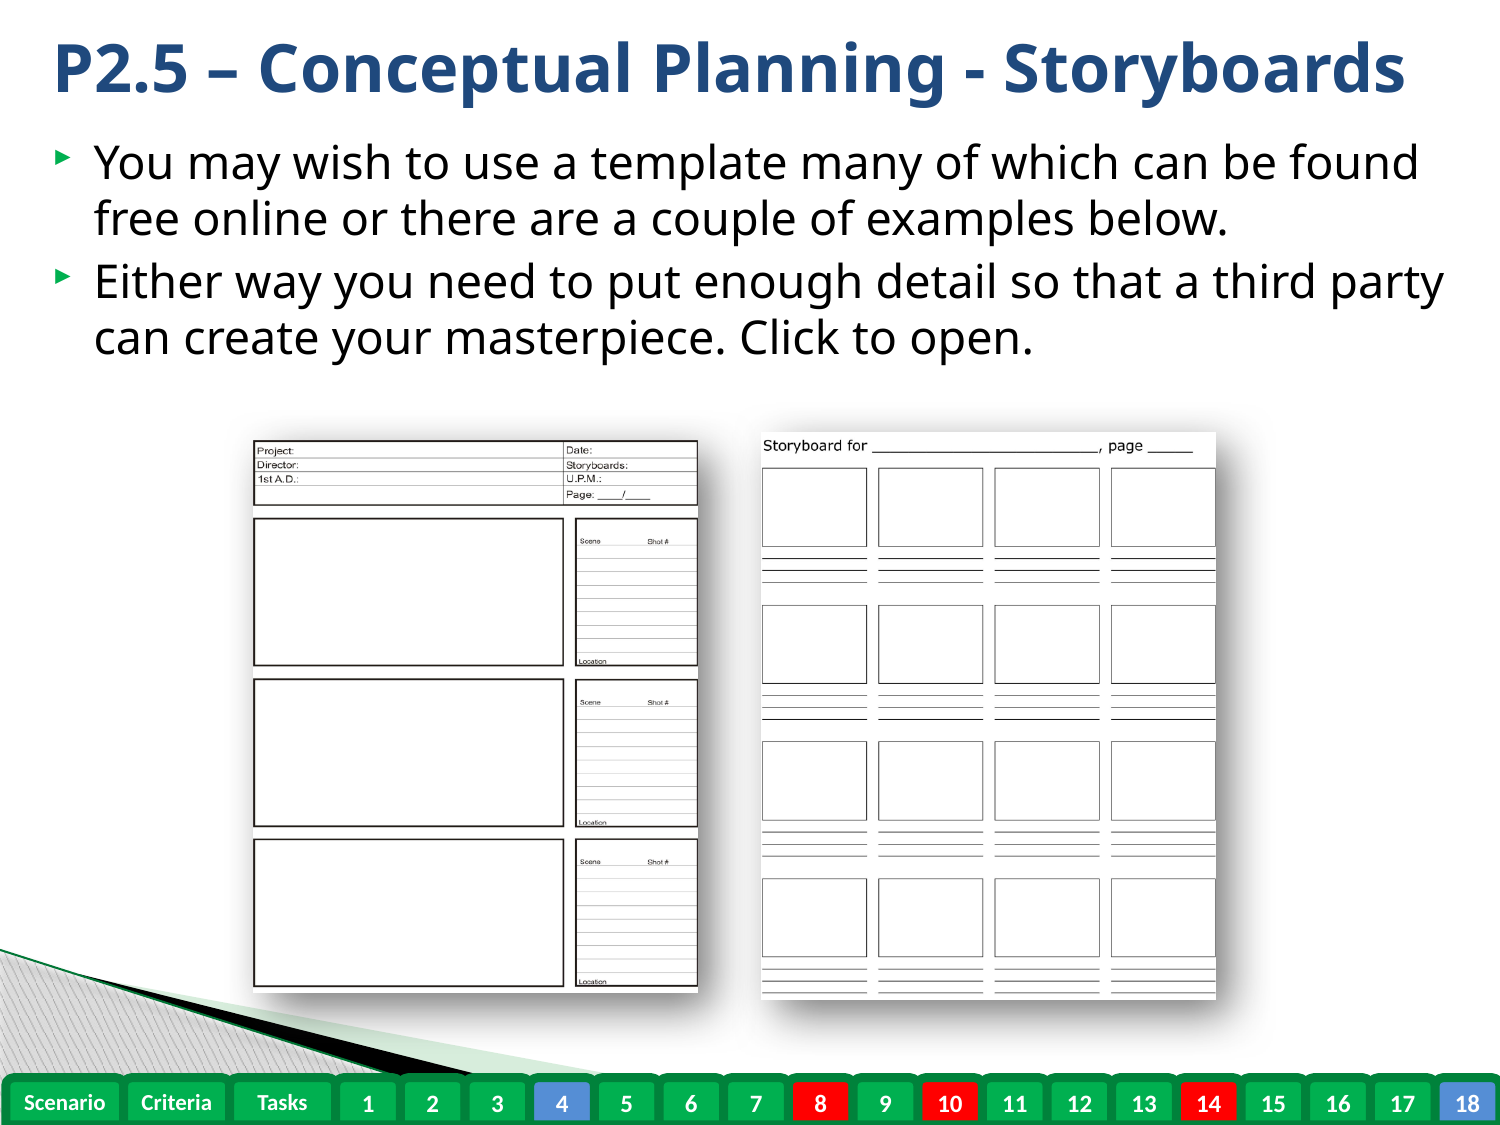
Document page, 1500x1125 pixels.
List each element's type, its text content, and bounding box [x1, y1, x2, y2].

picture [761, 432, 1216, 1000]
text_box P2.5 – Conceptual Planning - Storyboards [37, 19, 1471, 114]
picture [253, 439, 699, 993]
list You may wish to use a template many of which can be found free online or there are a couple of examples below. Either way you need to put enough detail so that a third party can create your masterpiece. Click to open. [37, 125, 1465, 410]
